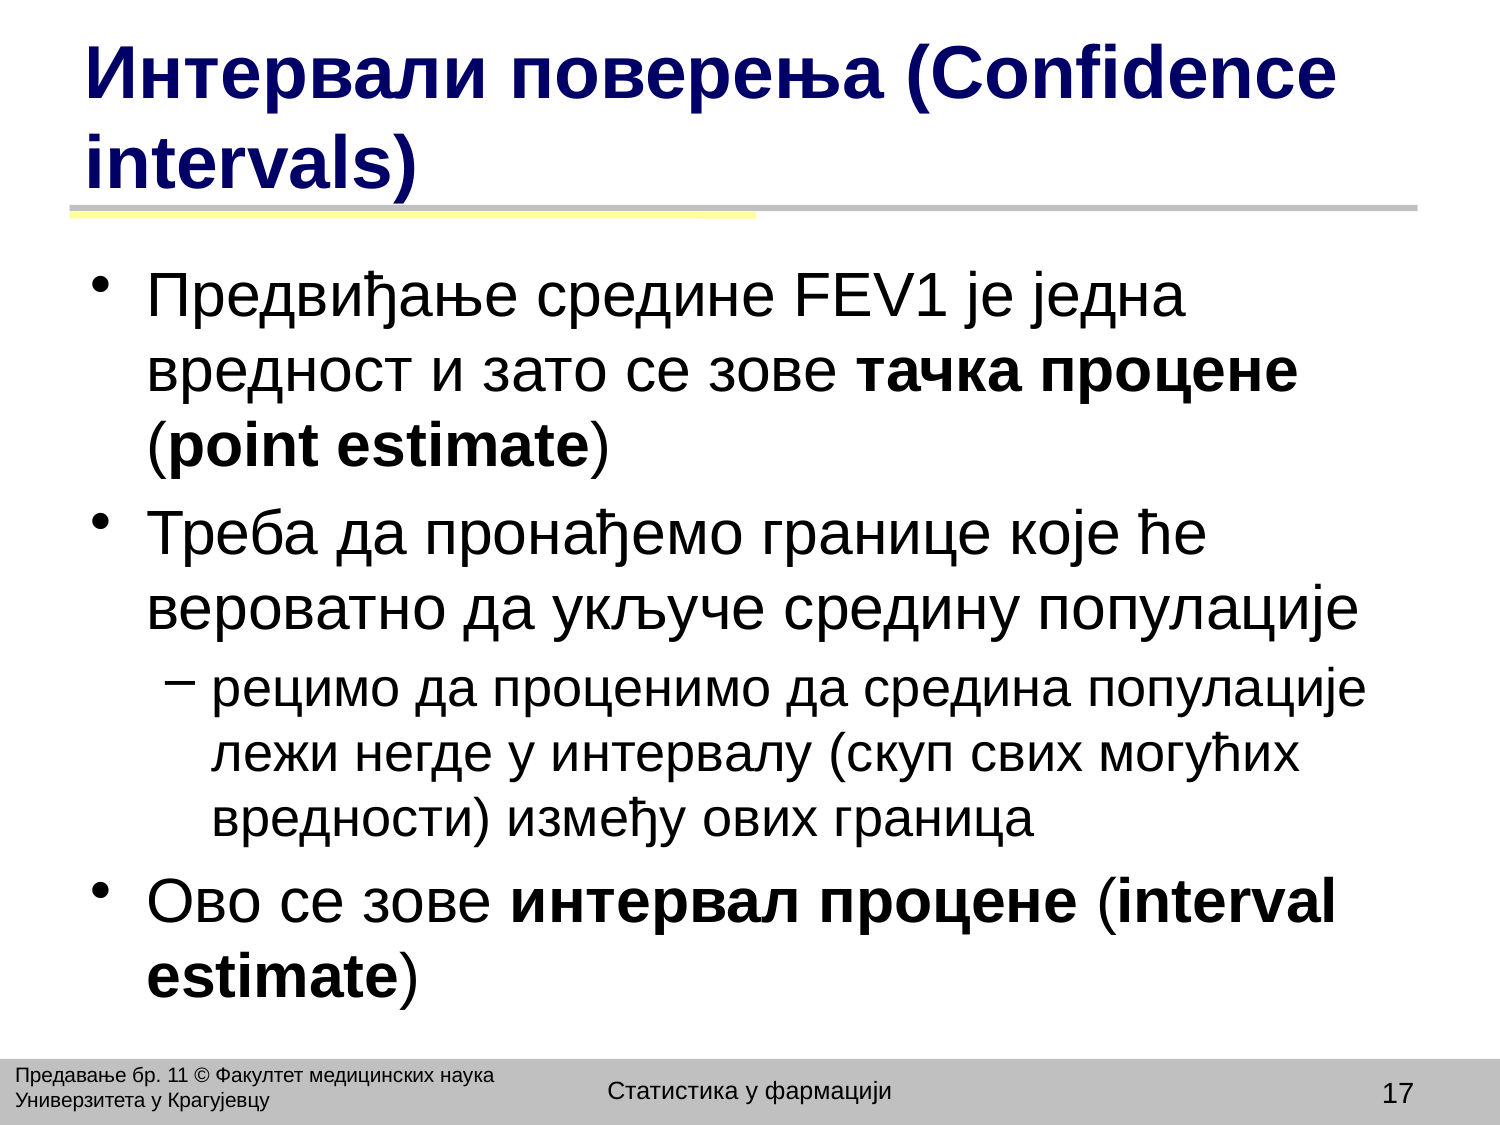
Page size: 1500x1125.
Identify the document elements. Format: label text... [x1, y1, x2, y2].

slide_number Предавање бр. 11 © Факултет медицинских наука Универзитета у Крагујевцу [0, 1053, 622, 1108]
slide_number 17 [1079, 1066, 1430, 1125]
footer Статистика у фармацији [512, 1066, 988, 1125]
title Интервали поверења (Confidence intervals) [69, 19, 1426, 208]
list Предвиђање средине FEV1 је једна вредност и зато се зове тачка процене (point estimate) Треба да пронађемо границе које ће вероватно да укључе средину популације рецимо да проценимо да средина популације лежи негде у интервалу (скуп свих могућих вредности) између ових граница Ово се зове интервал процене (interval estimate) [74, 246, 1426, 1023]
